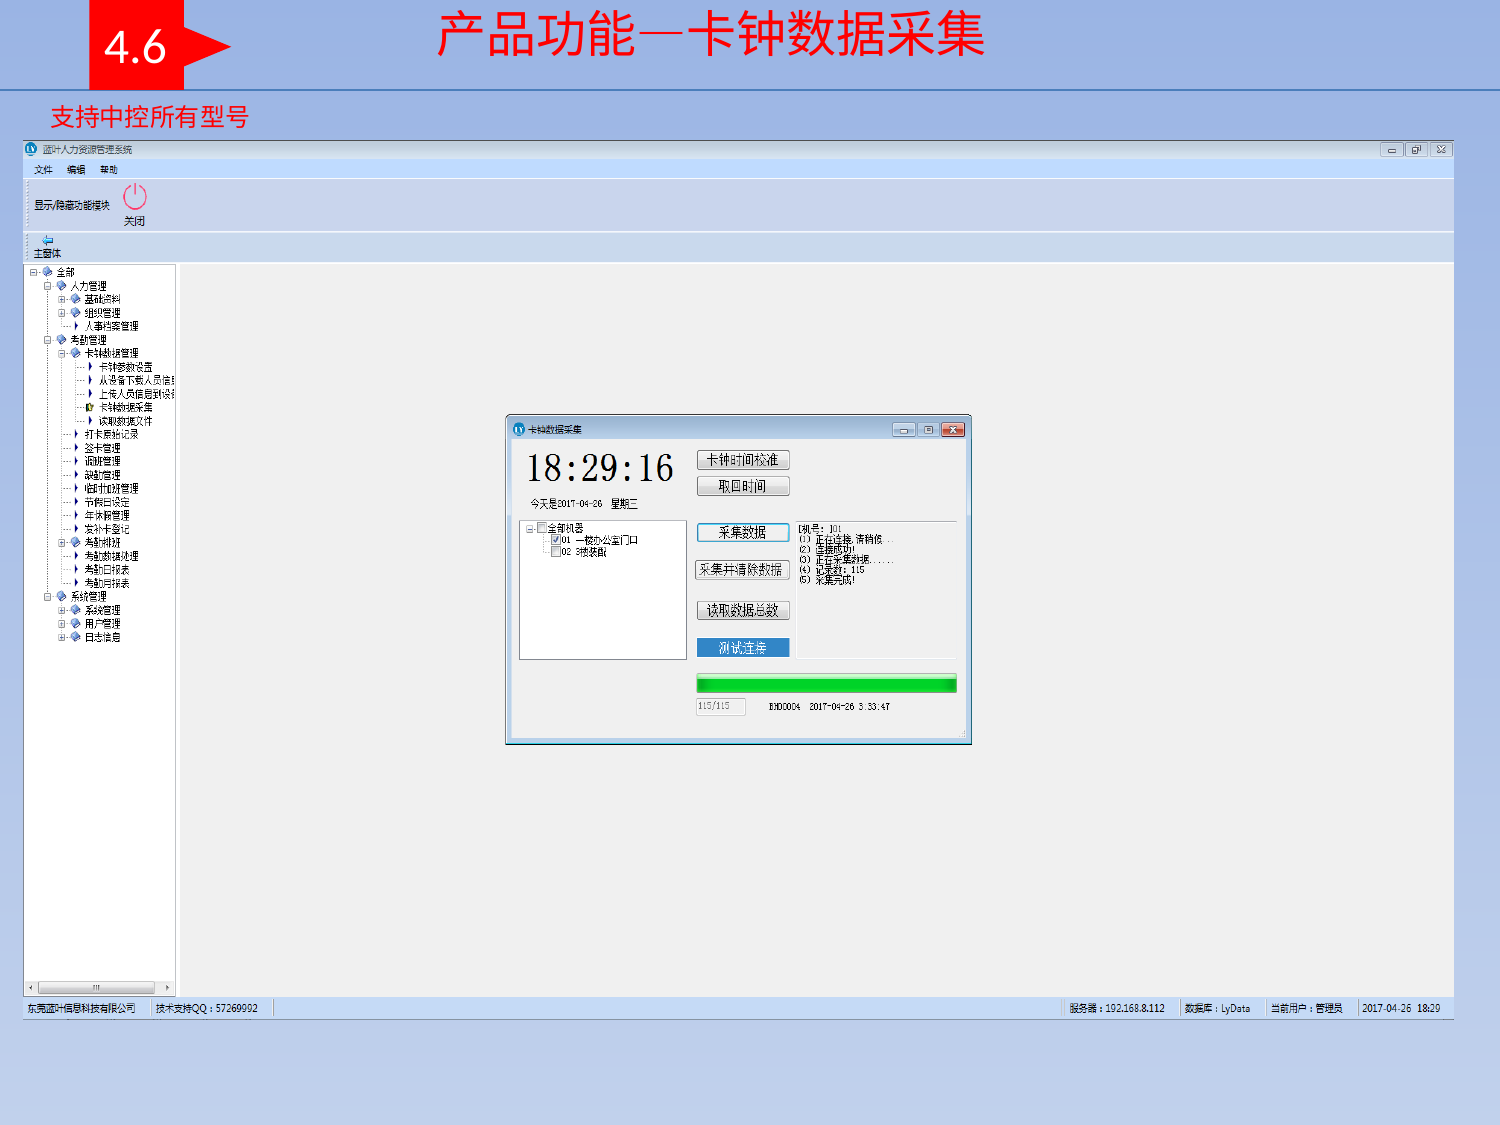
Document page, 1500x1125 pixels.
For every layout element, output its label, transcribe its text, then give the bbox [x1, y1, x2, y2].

text_box 产品功能—卡钟数据采集 [421, 0, 1104, 71]
text_box [87, 0, 186, 89]
picture [23, 140, 1454, 1020]
text_box [182, 24, 234, 70]
text_box 4.6 [89, 6, 182, 81]
text_box 支持中控所有型号 [35, 98, 555, 139]
